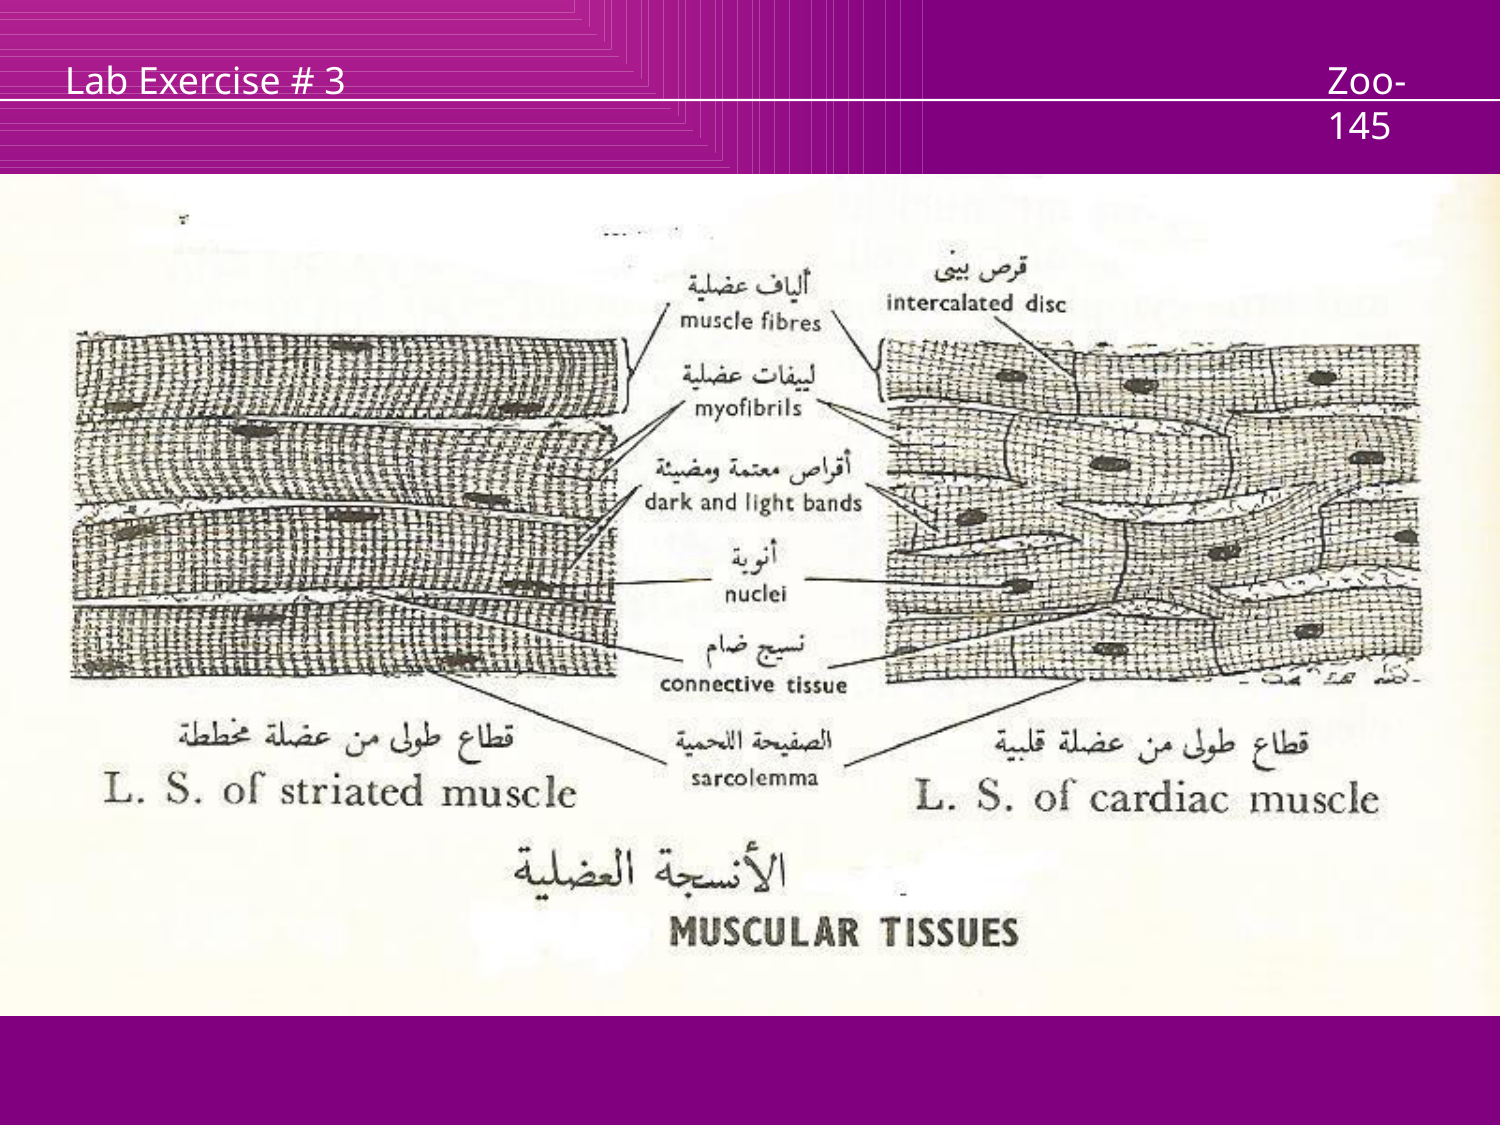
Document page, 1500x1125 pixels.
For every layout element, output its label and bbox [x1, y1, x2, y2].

text_box [0, 49, 1500, 111]
picture [0, 174, 1500, 1016]
